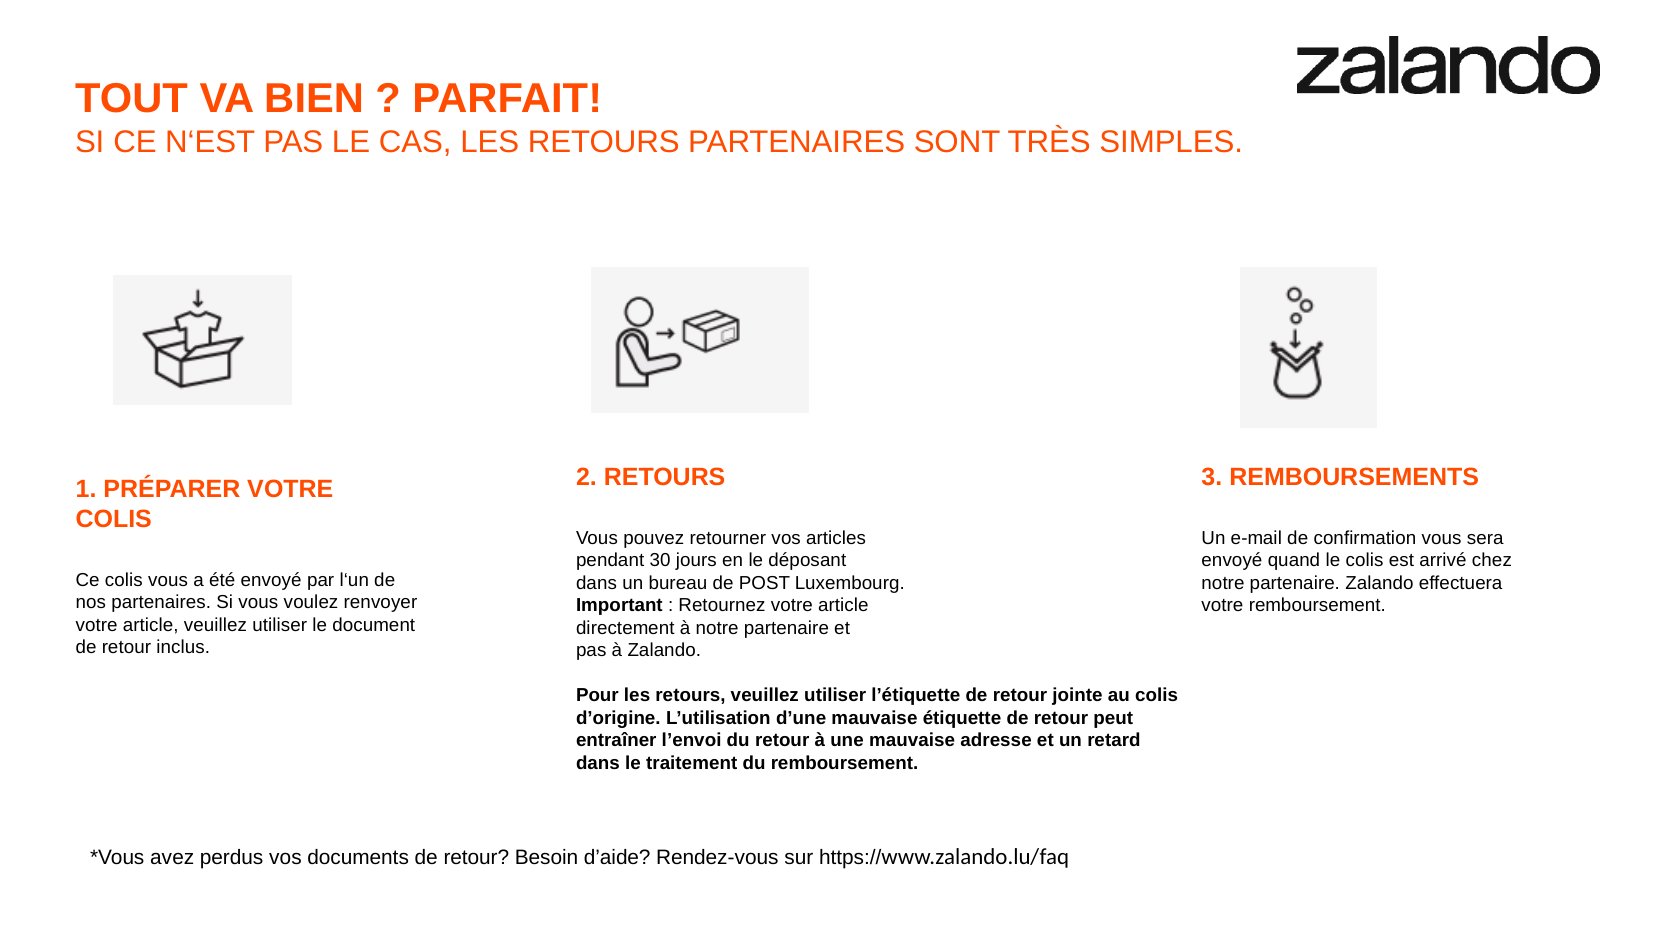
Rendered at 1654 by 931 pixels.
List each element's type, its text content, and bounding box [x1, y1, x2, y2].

picture [113, 275, 293, 406]
text_box *Vous avez perdus vos documents de retour? Besoin d’aide? Rendez-vous sur https://www.zalando.lu/faq [75, 744, 1590, 885]
text_box 2. RETOURS Vous pouvez retourner vos articles pendant 30 jours en le déposant dans un bureau de POST Luxembourg. Important : Retournez votre article directement à notre partenaire et pas à Zalando. Pour les retours, veuillez utiliser l’étiquette de retour jointe au colis d’origine. L’utilisation d’une mauvaise étiquette de retour peut entraîner l’envoi du retour à une mauvaise adresse et un retard dans le traitement du remboursement. [561, 453, 1200, 744]
text_box 3. REMBOURSEMENTS Un e-mail de confirmation vous sera envoyé quand le colis est arrivé chez notre partenaire. Zalando effectuera votre remboursement. [1186, 453, 1654, 610]
picture [590, 267, 809, 414]
text_box TOUT VA BIEN ? PARFAIT! SI CE N‘EST PAS LE CAS, LES RETOURS PARTENAIRES SONT TRÈS SIMPLES. [74, 36, 1563, 193]
text_box 1. PRÉPARER VOTRE COLIS Ce colis vous a été envoyé par l‘un de nos partenaires. Si vous voulez renvoyer votre article, veuillez utiliser le document de retour inclus. [60, 465, 561, 648]
picture [1240, 267, 1377, 428]
picture [1297, 36, 1601, 94]
